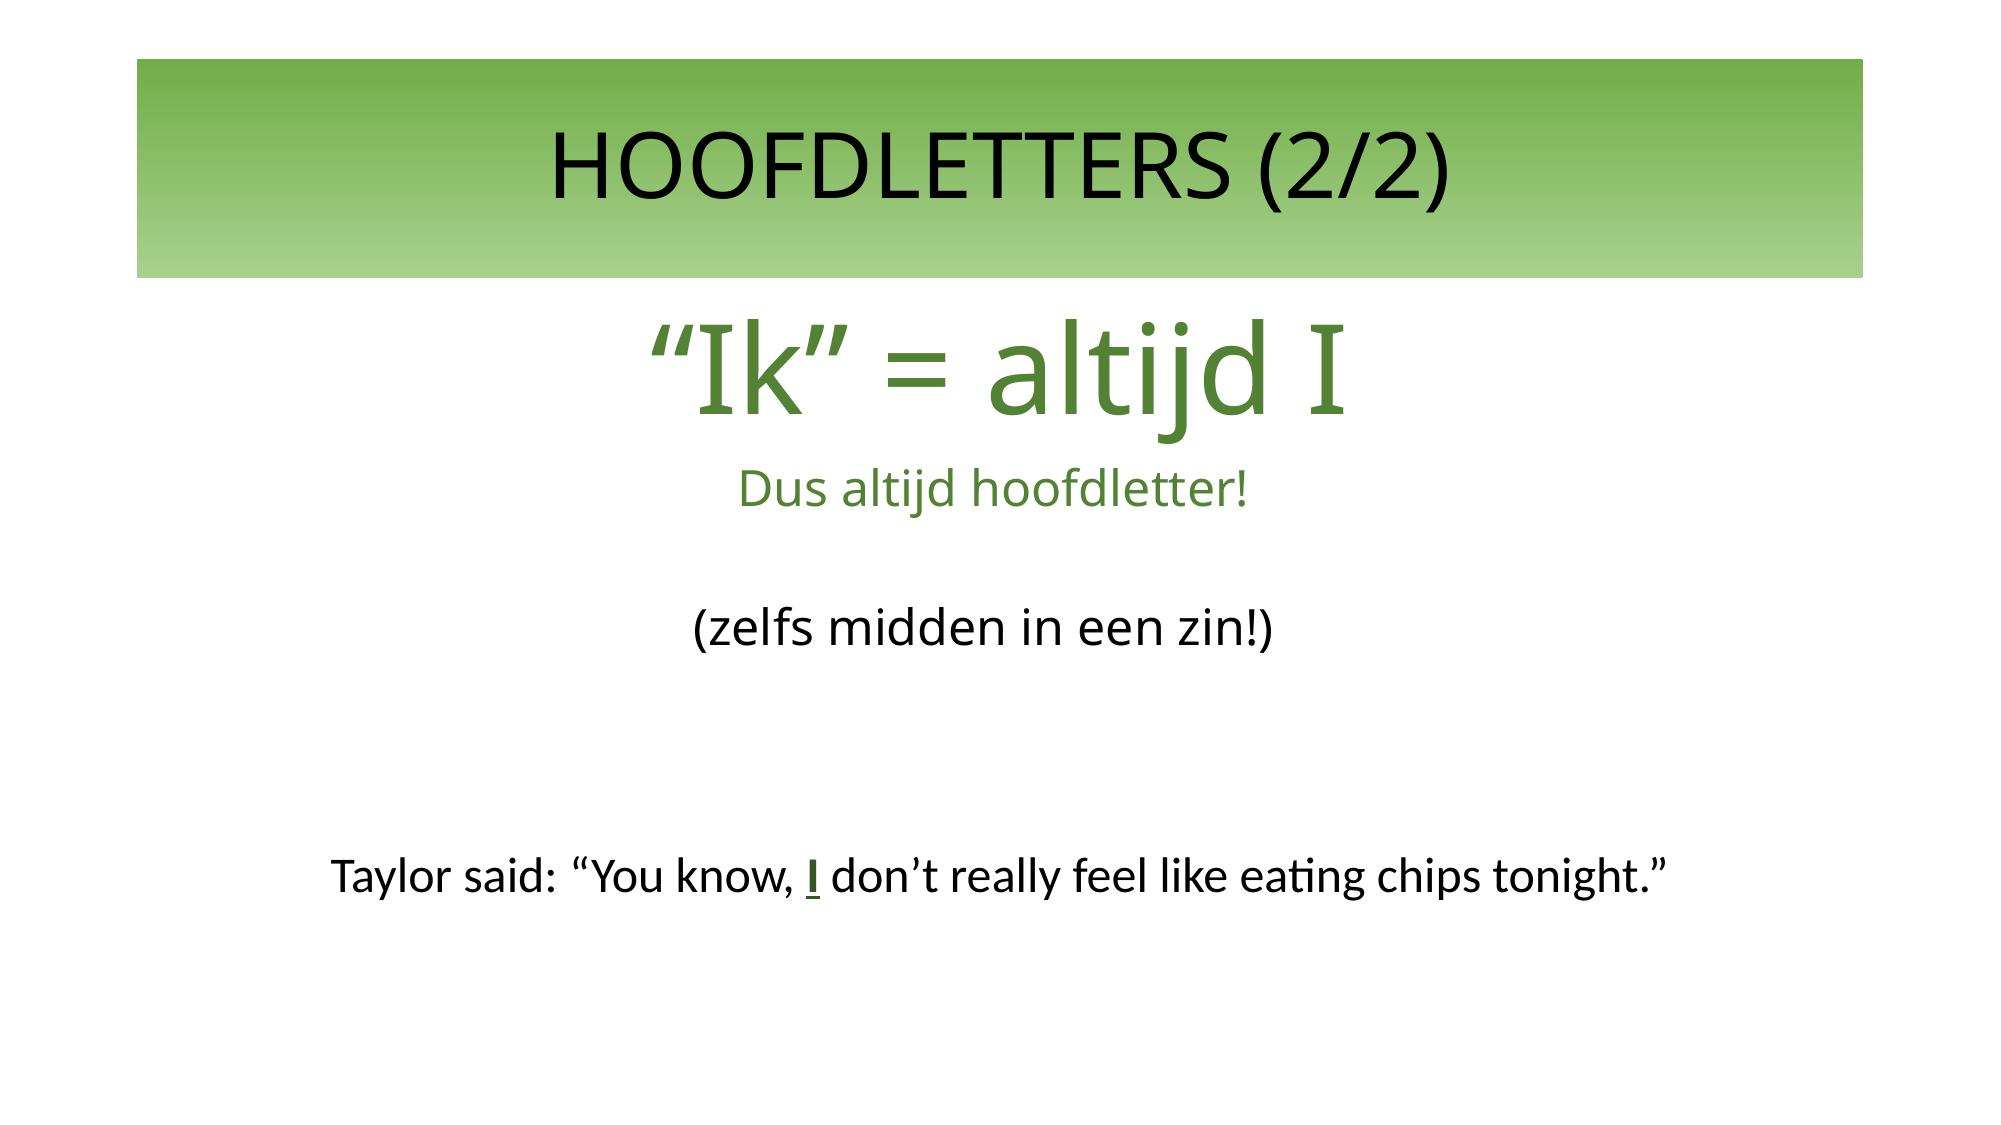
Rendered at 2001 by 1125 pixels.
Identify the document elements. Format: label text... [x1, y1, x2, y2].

title HOOFDLETTERS (2/2) [137, 59, 1863, 278]
list “Ik” = altijd I Dus altijd hoofdletter! (zelfs midden in een zin!) Taylor said: “You know, I don’t really feel like eating chips tonight.” [137, 299, 1863, 1014]
